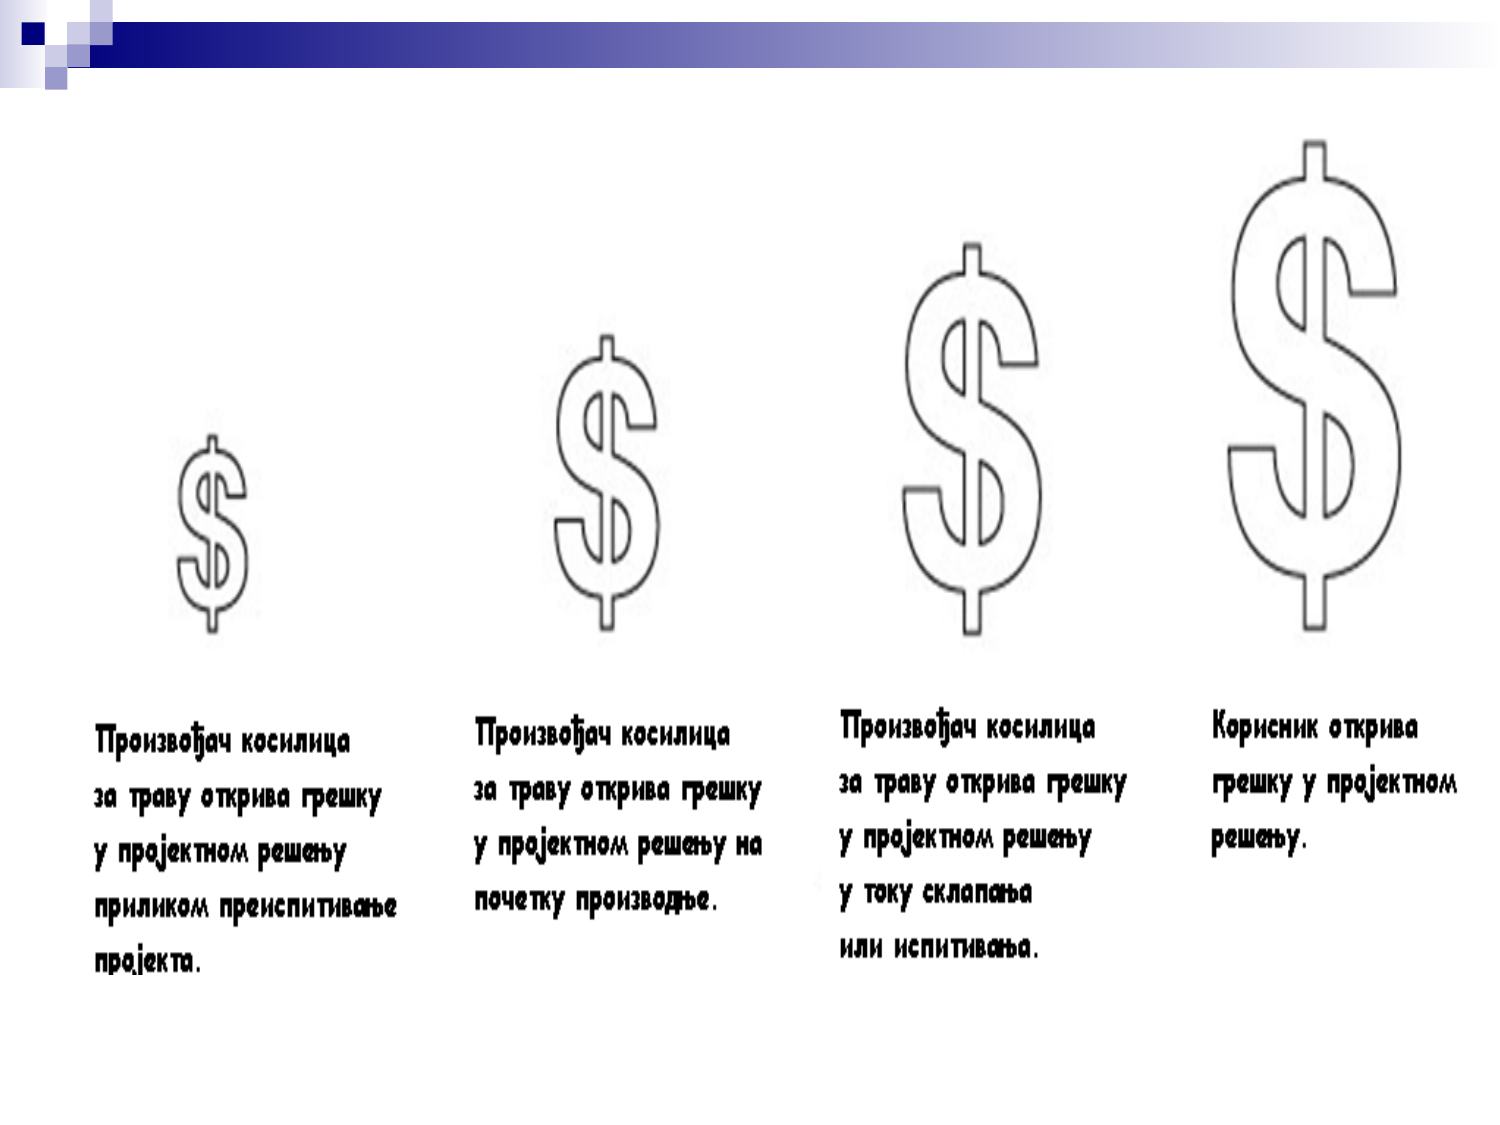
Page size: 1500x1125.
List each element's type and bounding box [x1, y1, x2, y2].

list [87, 137, 1463, 976]
